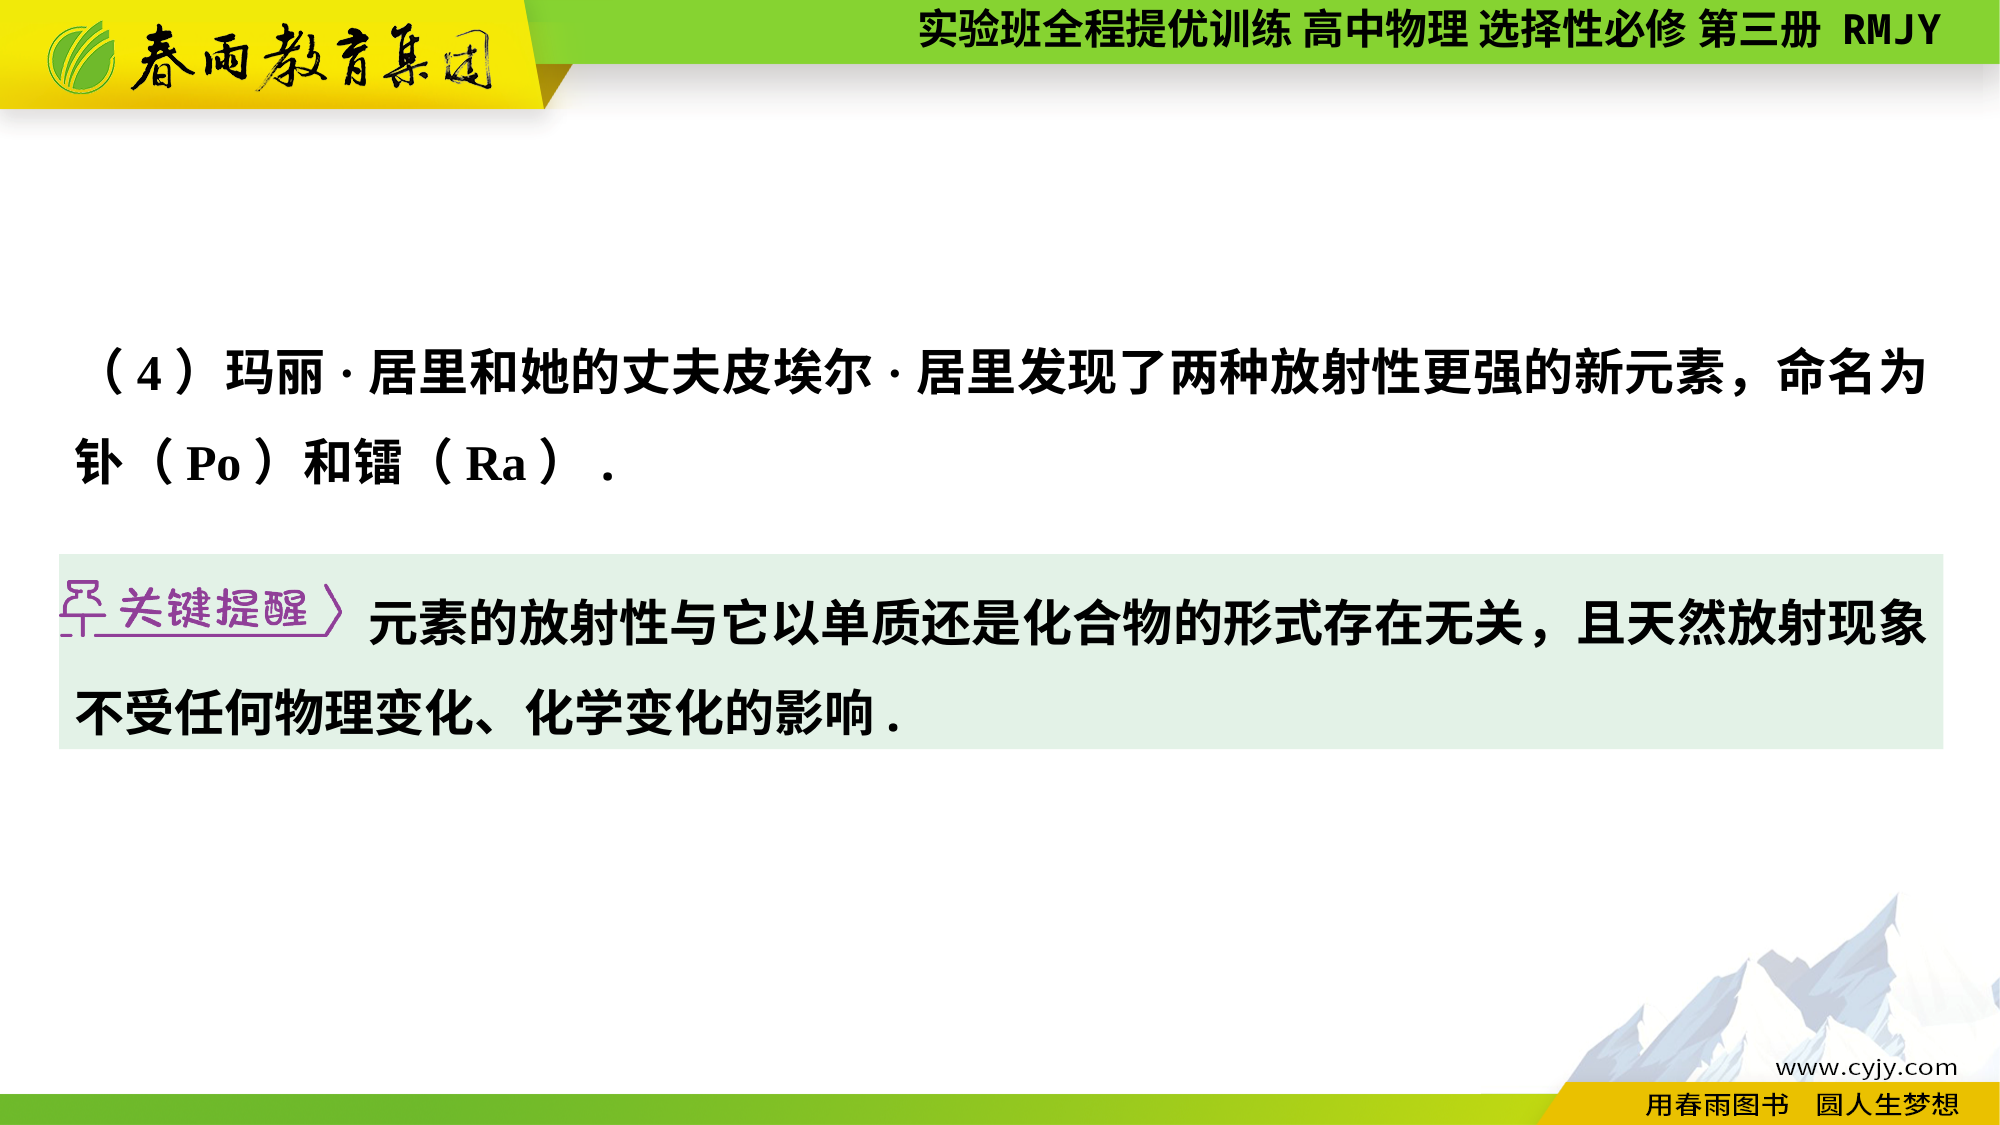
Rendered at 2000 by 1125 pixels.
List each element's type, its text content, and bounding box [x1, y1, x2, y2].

text_box 元素的放射性与它以单质还是化合物的形式存在无关，且天然放射现象不受任何物理变化、化学变化的影响. [59, 554, 1944, 750]
picture [0, 0, 2000, 1125]
list （4）玛丽·居里和她的丈夫皮埃尔·居里发现了两种放射性更强的新元素，命名为钋（Po）和镭（Ra）. [59, 303, 1944, 489]
